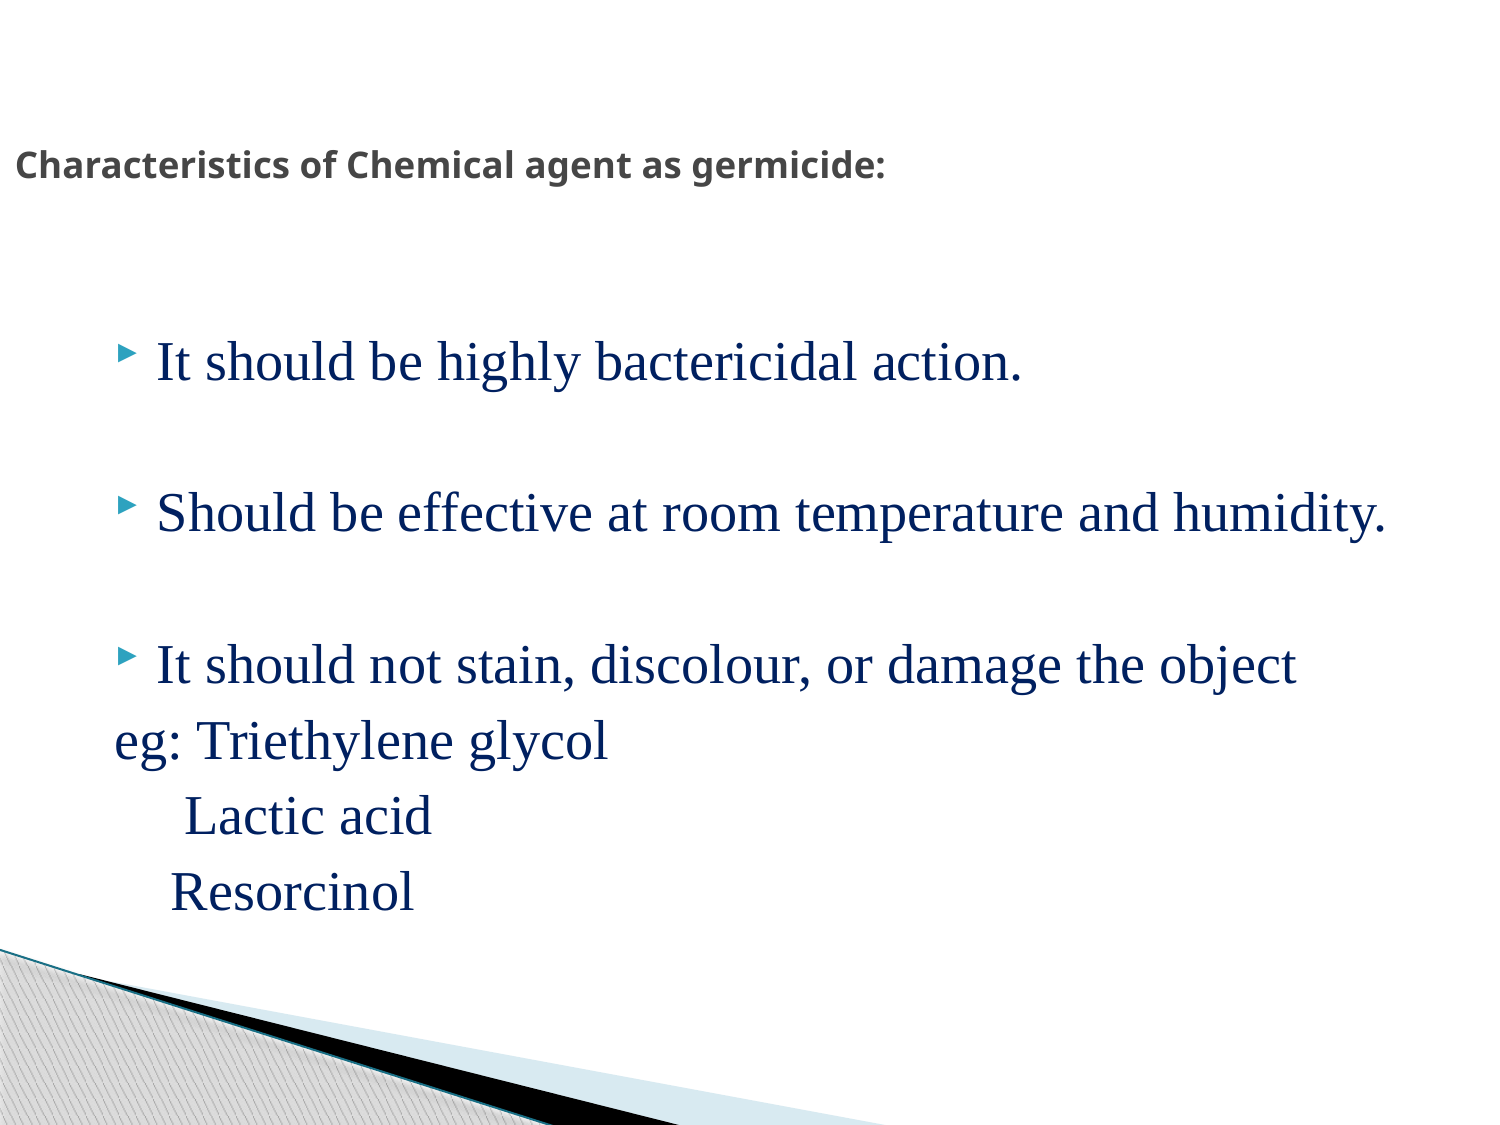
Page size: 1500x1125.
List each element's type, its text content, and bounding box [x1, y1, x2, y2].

title Characteristics of Chemical agent as germicide: [0, 0, 1348, 240]
list It should be highly bactericidal action. Should be effective at room temperature and humidity. It should not stain, discolour, or damage the object eg: Triethylene glycol Lactic acid Resorcinol [82, 316, 1432, 1059]
